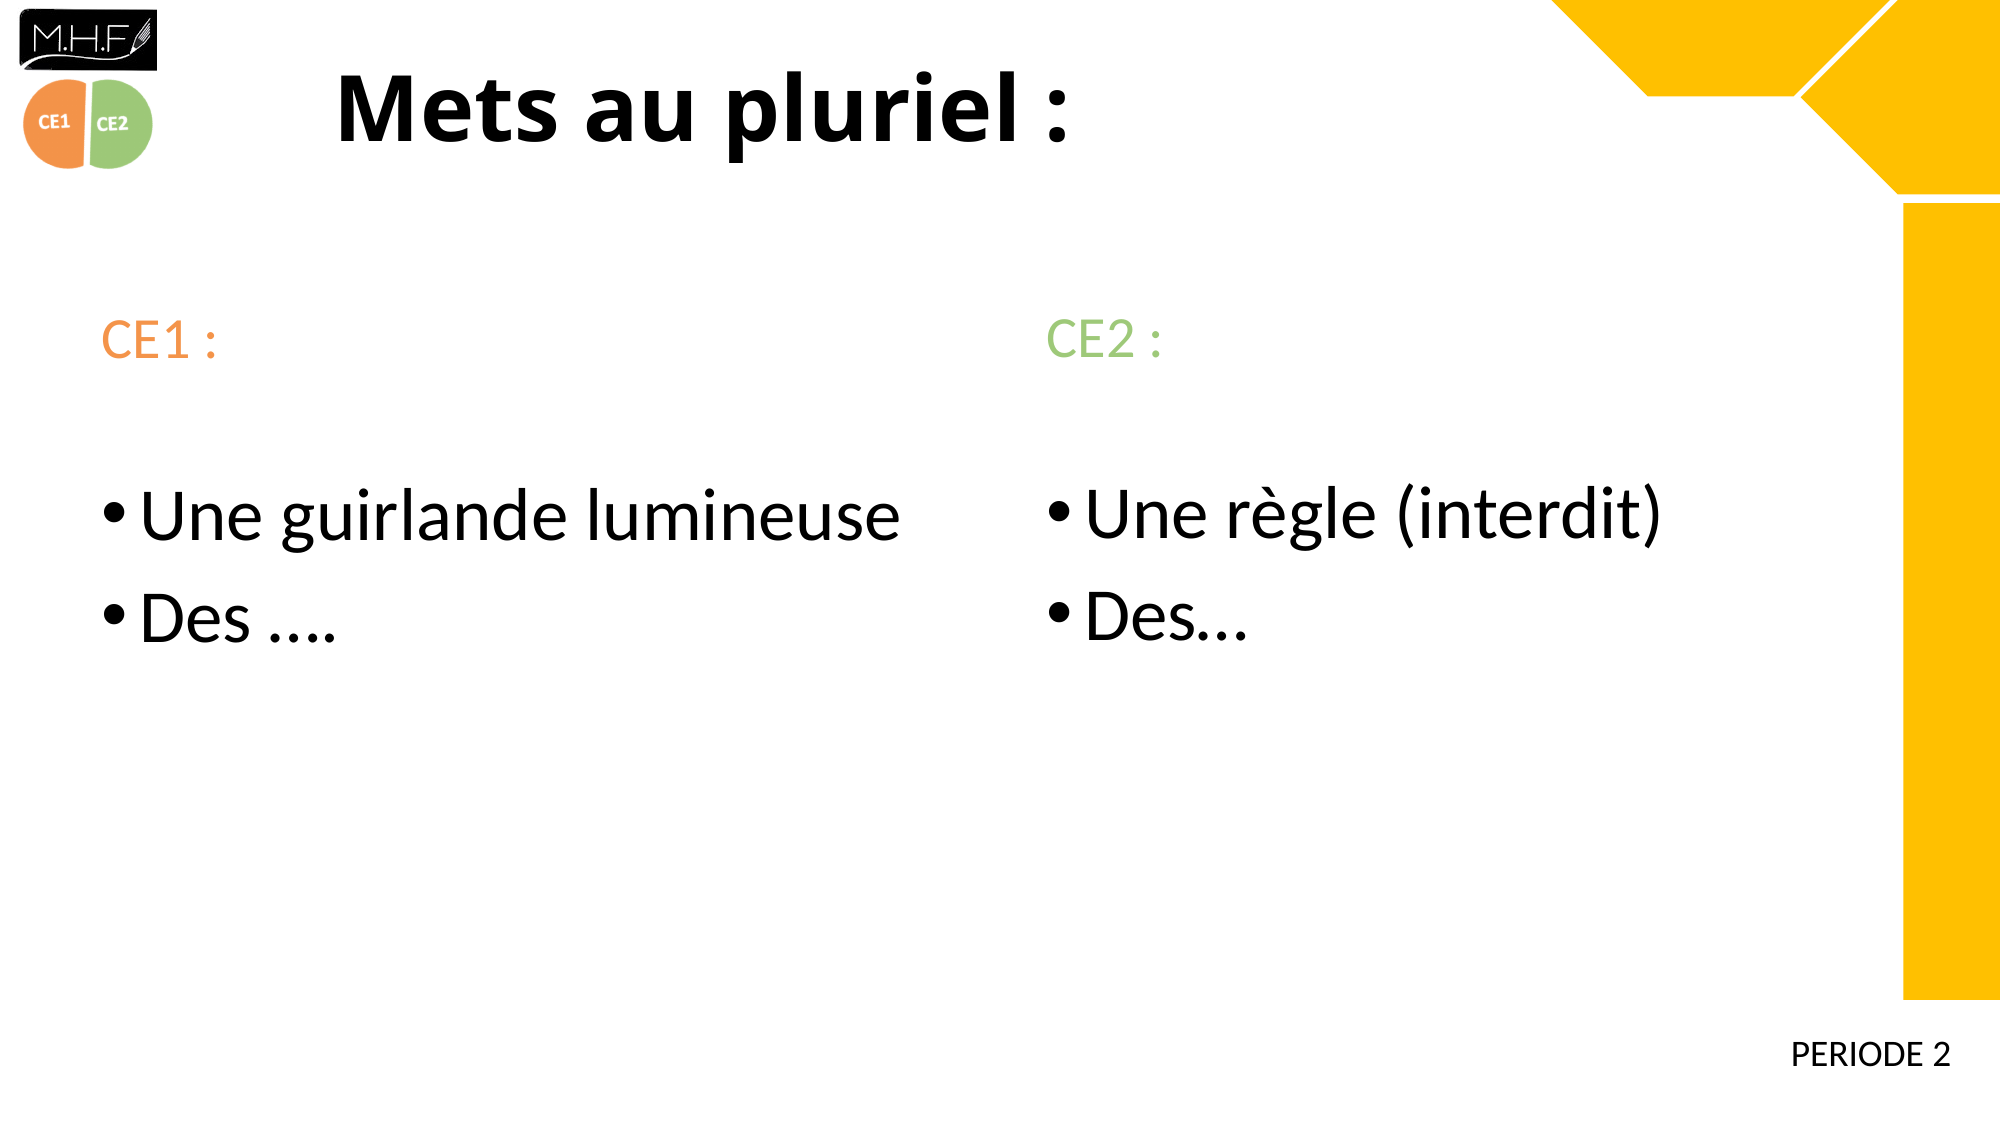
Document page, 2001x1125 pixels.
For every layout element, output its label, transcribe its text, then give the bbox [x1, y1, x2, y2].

text_box CE2 : Une règle (interdit) Des… [1031, 299, 1853, 1014]
text_box [1799, 0, 2000, 196]
text_box PERIODE 2 [1362, 1021, 1967, 1125]
text_box [1902, 202, 2000, 1001]
picture [1, 7, 177, 207]
text_box [1549, 0, 1892, 98]
list CE1 : Une guirlande lumineuse Des …. [86, 300, 928, 1015]
title Mets au pluriel : [318, 3, 1865, 221]
